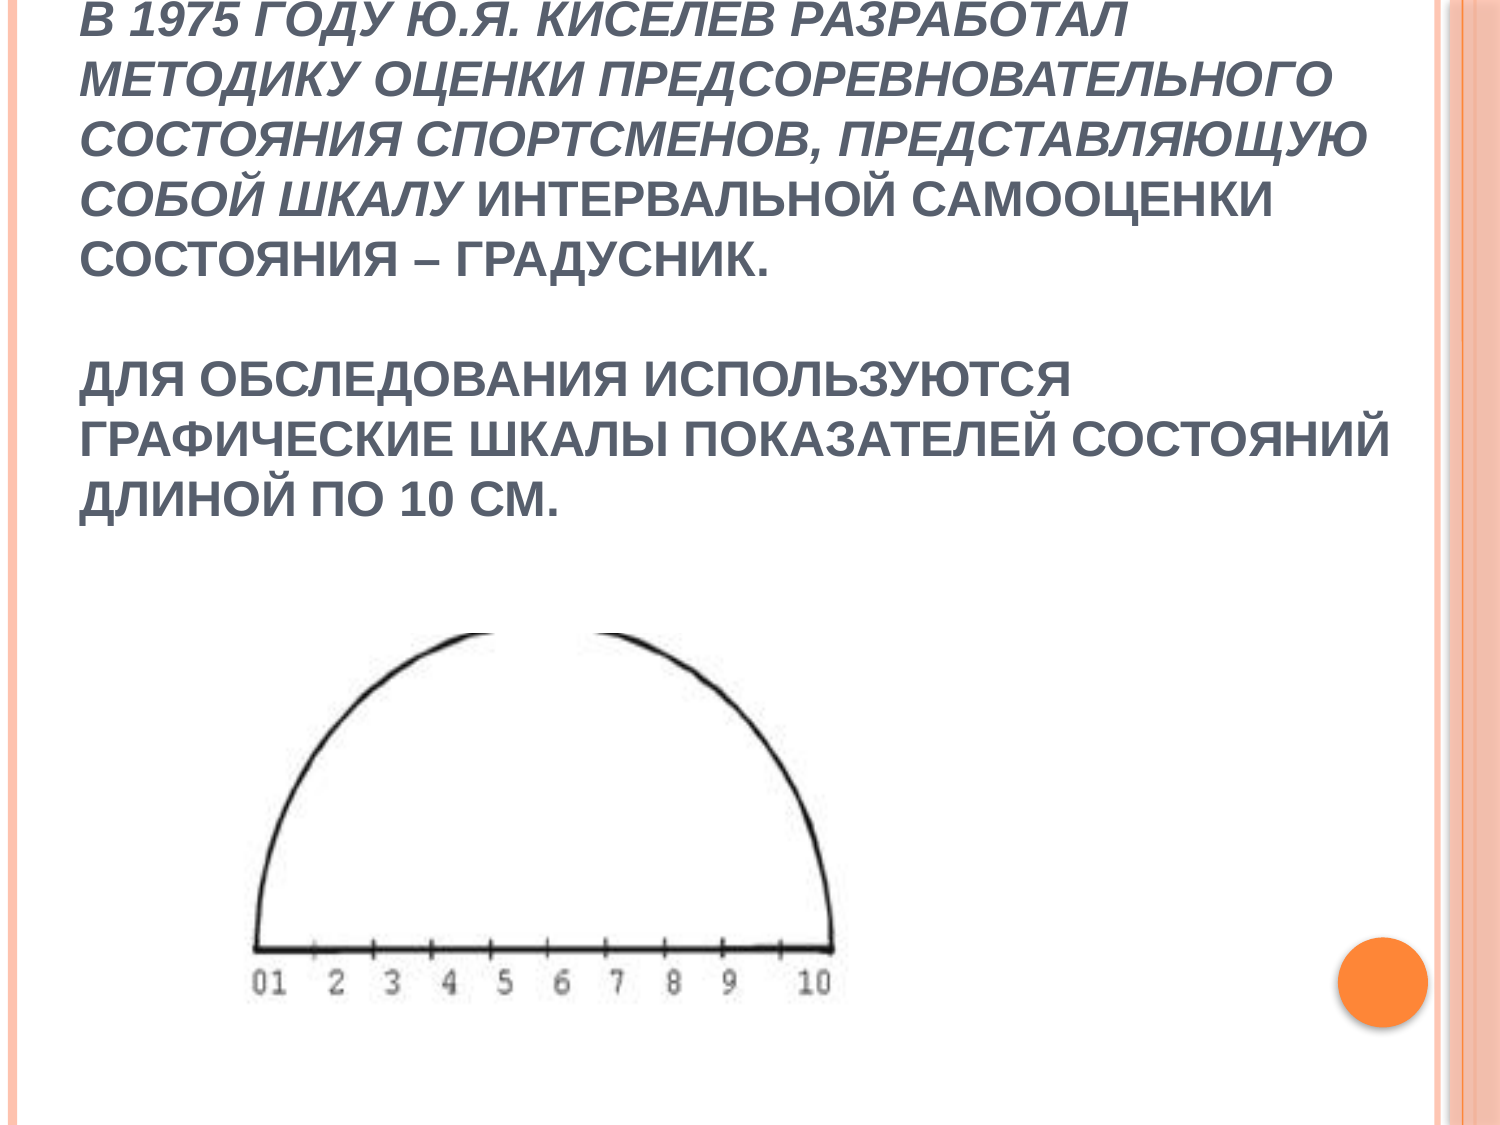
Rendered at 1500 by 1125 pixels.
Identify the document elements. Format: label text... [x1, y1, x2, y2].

title В 1975 году Ю.Я. Киселев разработал Методику оценки предсоревновательного состояния спортсменов, представляющую собой шкалу интервальной самооценки состояния – Градусник. Для обследования используются графические шкалы показателей состояний длиной по 10 см. [64, 54, 1415, 835]
picture [182, 632, 881, 1019]
